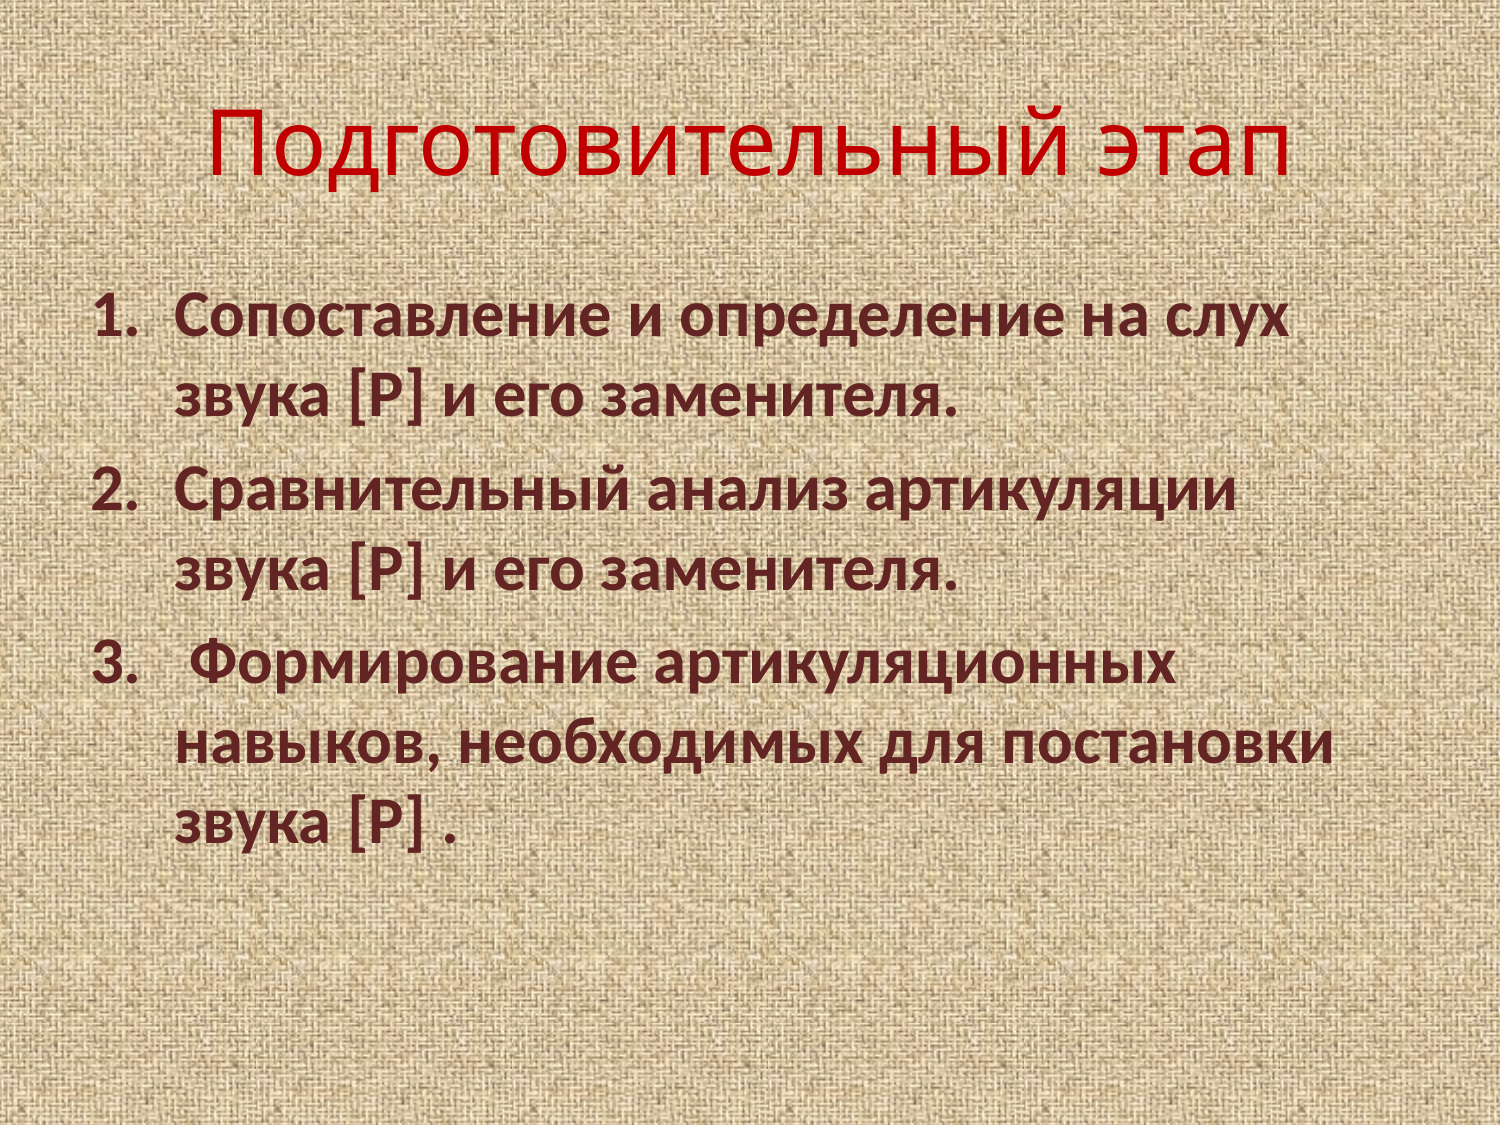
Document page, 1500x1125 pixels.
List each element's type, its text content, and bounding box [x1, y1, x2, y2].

list Сопоставление и определение на слух звука [Р] и его заменителя. Сравнительный анализ артикуляции звука [Р] и его заменителя. Формирование артикуляционных навыков, необходимых для постановки звука [Р] . [75, 262, 1425, 1005]
title Подготовительный этап [75, 45, 1425, 233]
